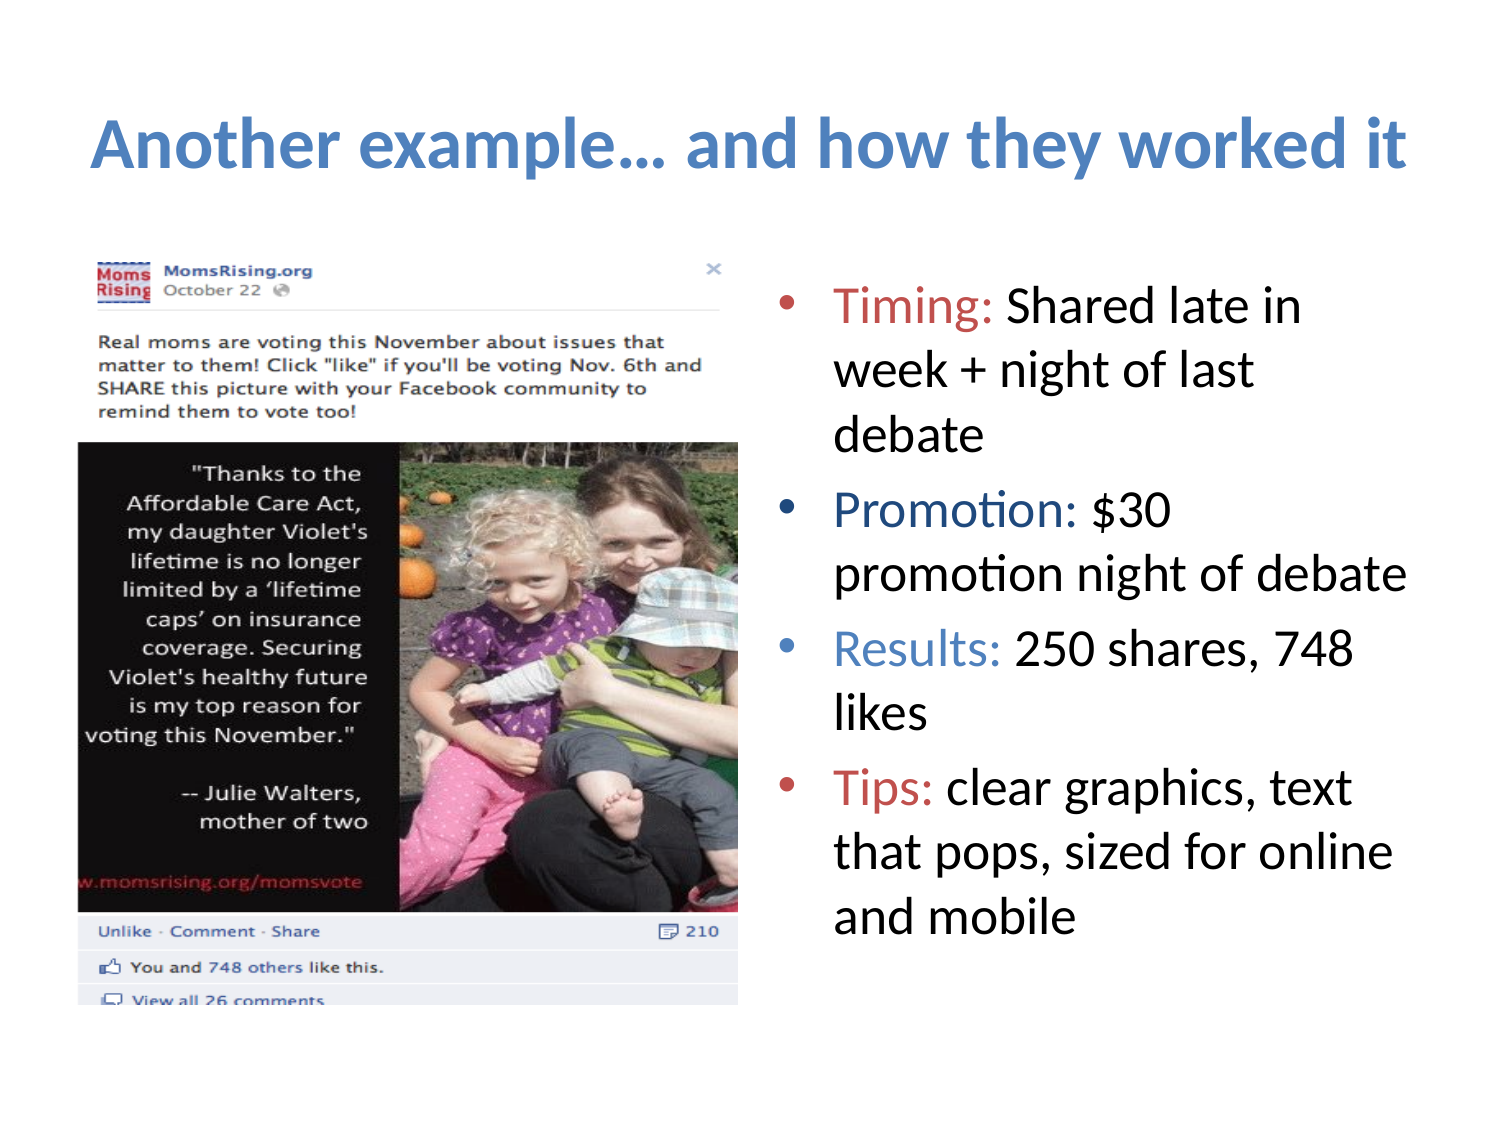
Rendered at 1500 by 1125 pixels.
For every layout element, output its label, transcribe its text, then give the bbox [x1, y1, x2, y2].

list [74, 262, 738, 1006]
list Timing: Shared late in week + night of last debate Promotion: $30 promotion night of debate Results: 250 shares, 748 likes Tips: clear graphics, text that pops, sized for online and mobile [762, 262, 1425, 1005]
title Another example… and how they worked it [75, 45, 1425, 233]
